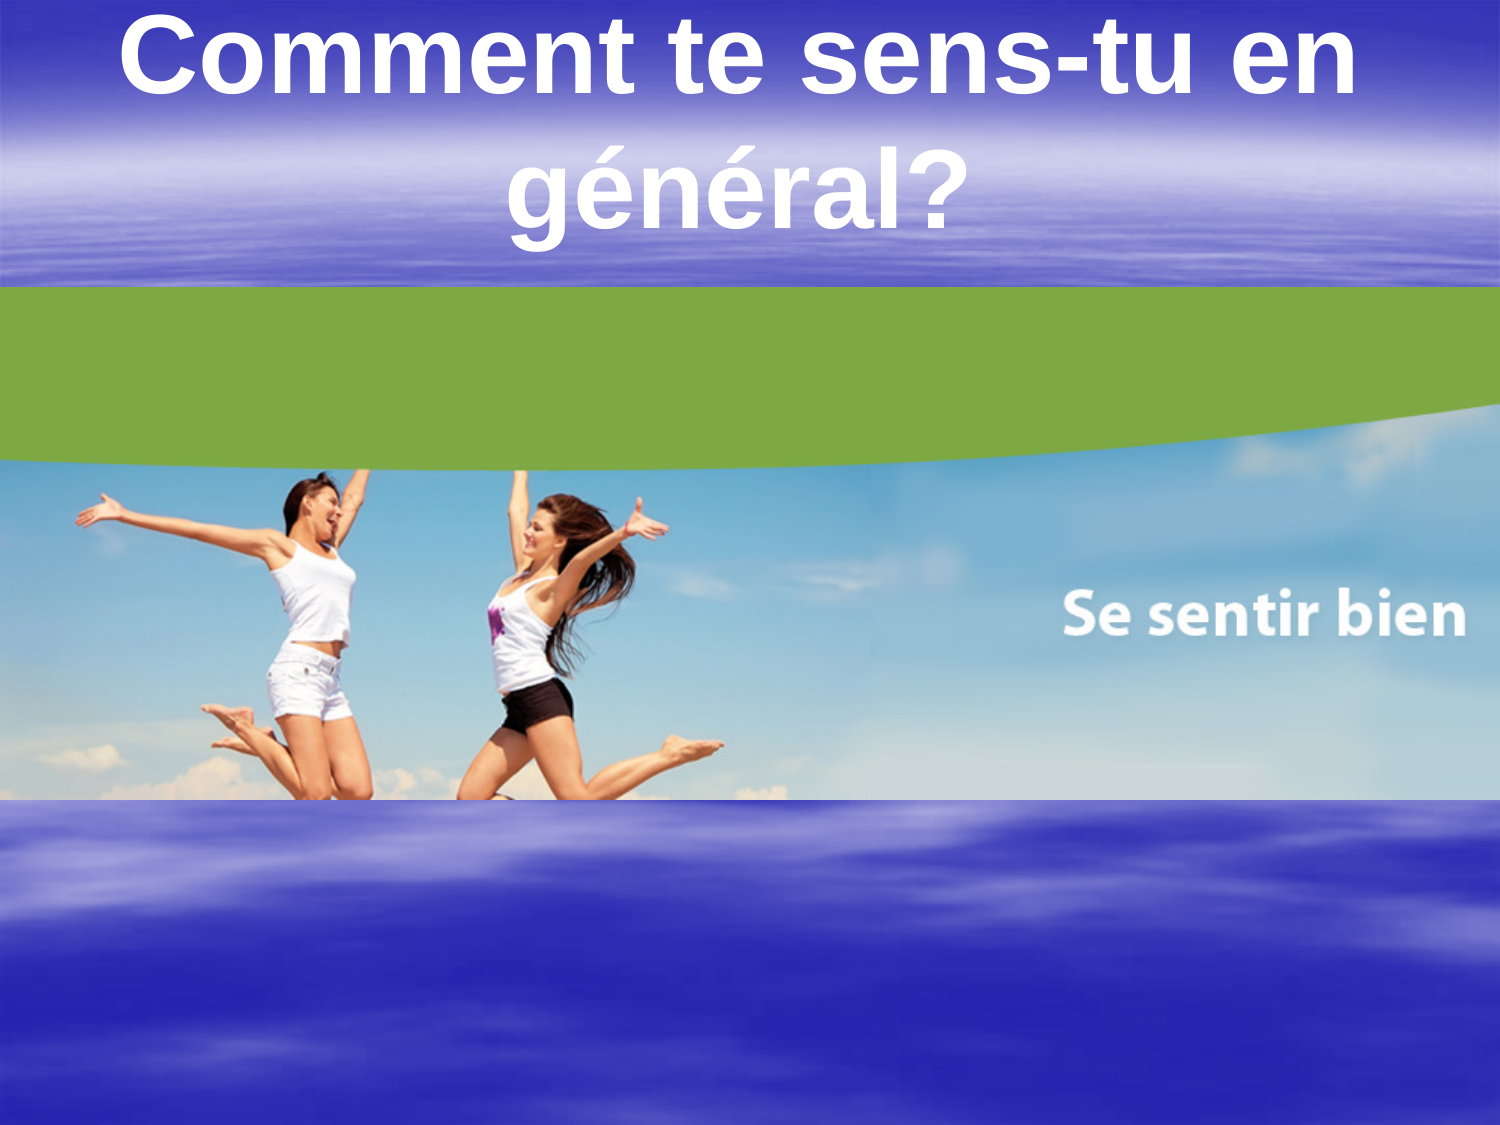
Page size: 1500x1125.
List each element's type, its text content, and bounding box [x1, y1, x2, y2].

picture [0, 287, 1500, 801]
title Comment te sens-tu en général? [41, 7, 1438, 225]
